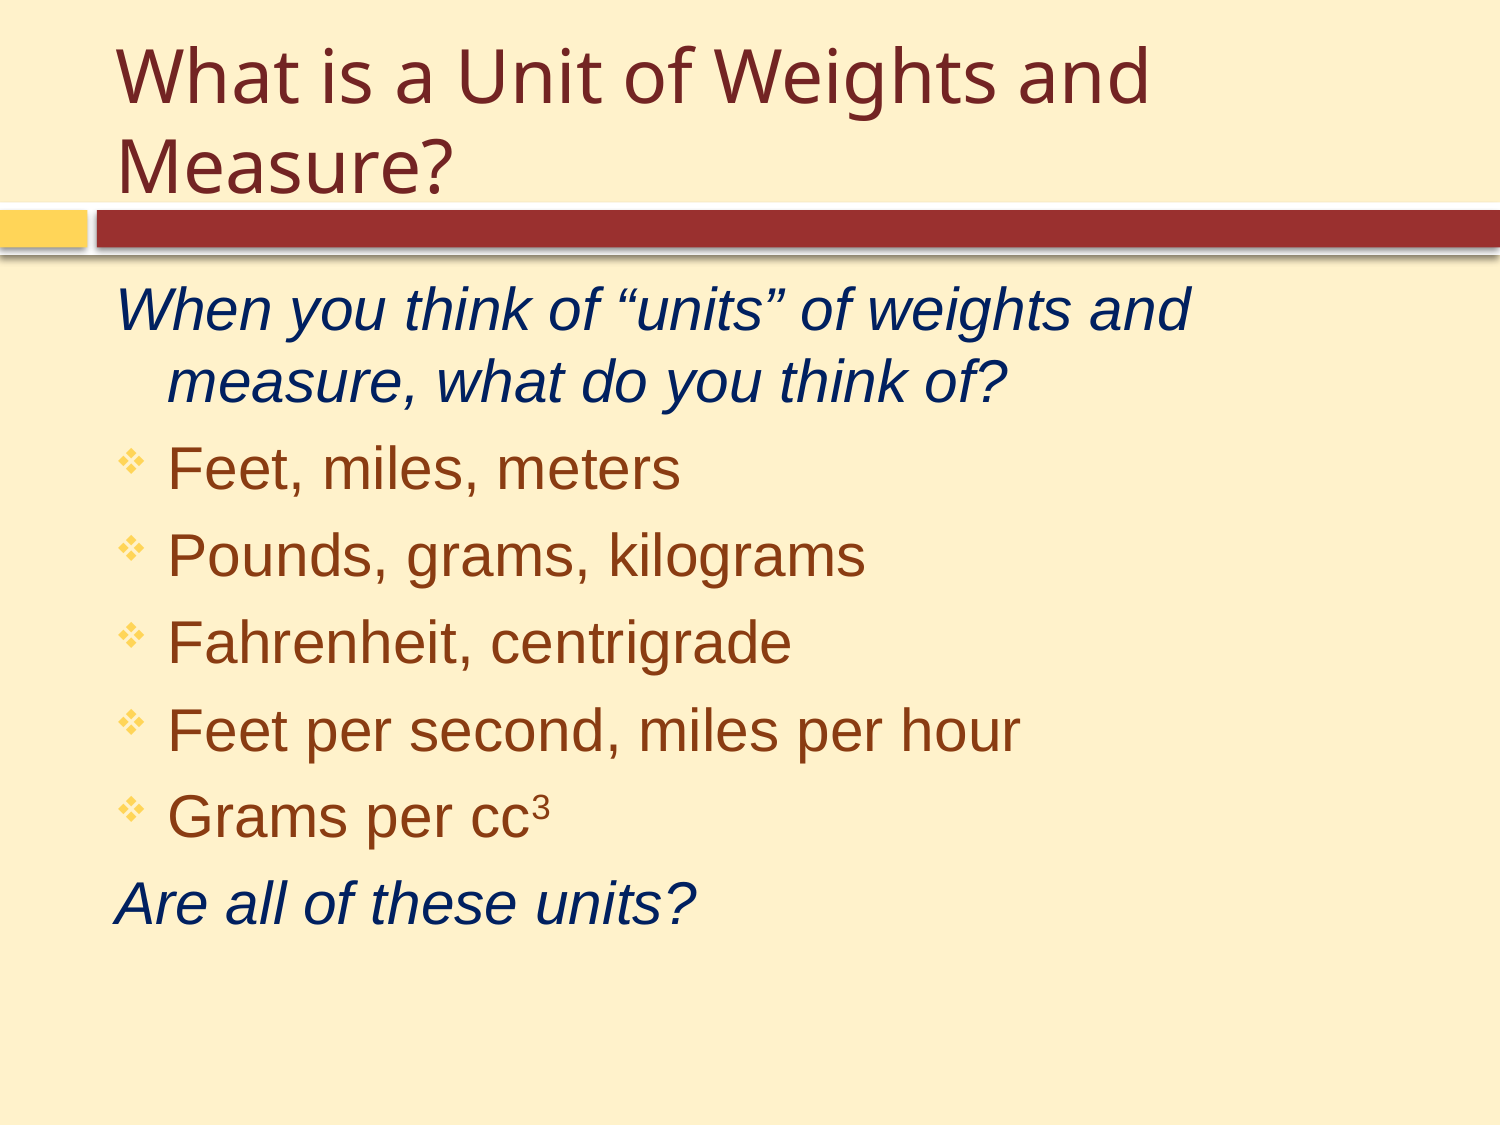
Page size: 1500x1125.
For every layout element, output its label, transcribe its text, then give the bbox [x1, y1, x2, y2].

title What is a Unit of Weights and Measure? [100, 37, 1438, 200]
list When you think of “units” of weights and measure, what do you think of? Feet, miles, meters Pounds, grams, kilograms Fahrenheit, centrigrade Feet per second, miles per hour Grams per cc3 Are all of these units? [100, 262, 1438, 1000]
